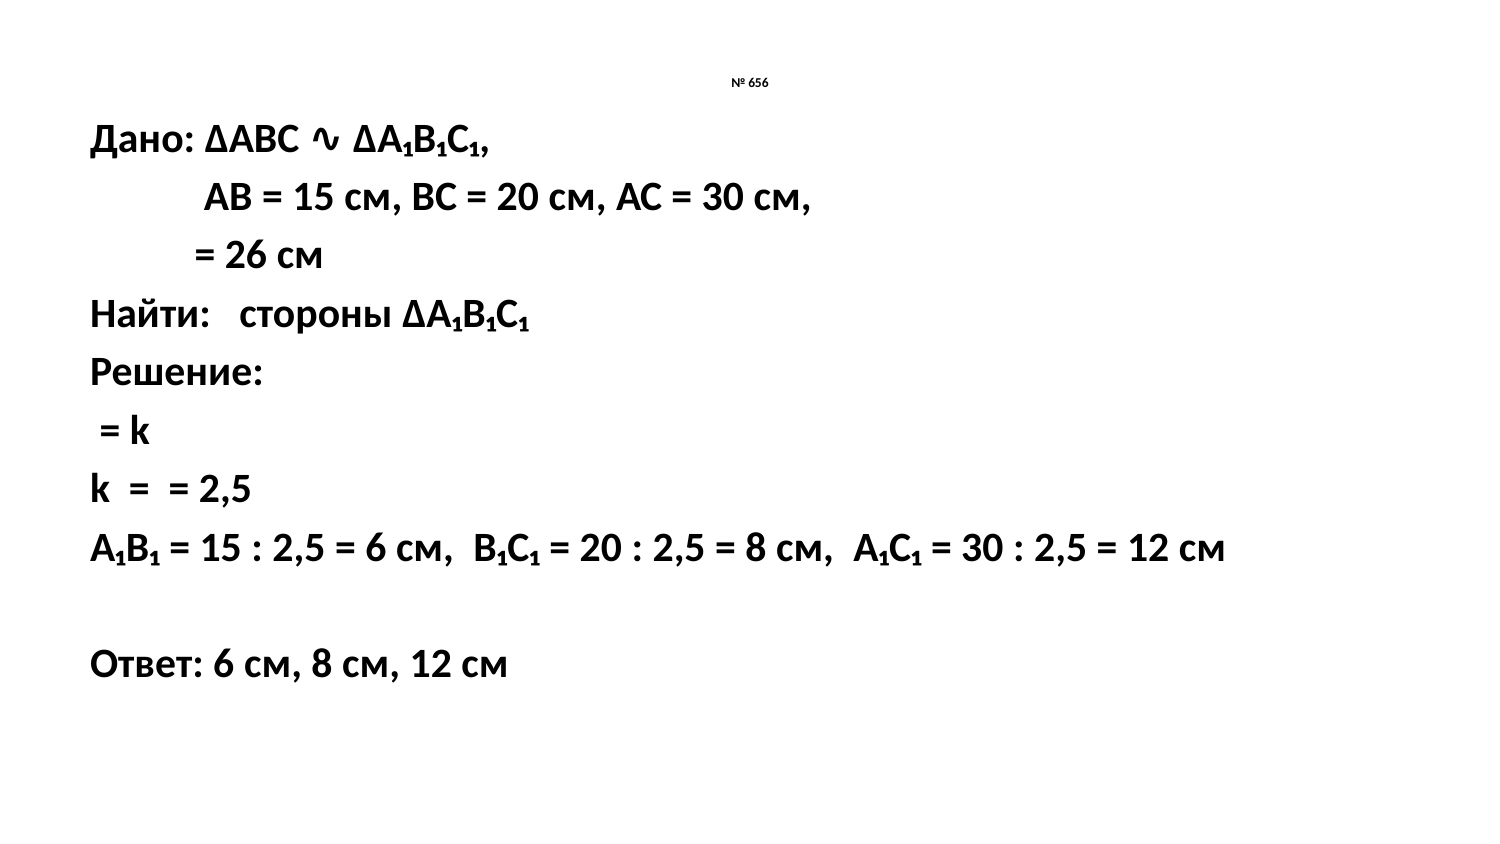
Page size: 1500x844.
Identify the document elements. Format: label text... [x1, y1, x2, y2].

title № 656 [75, 33, 1425, 115]
